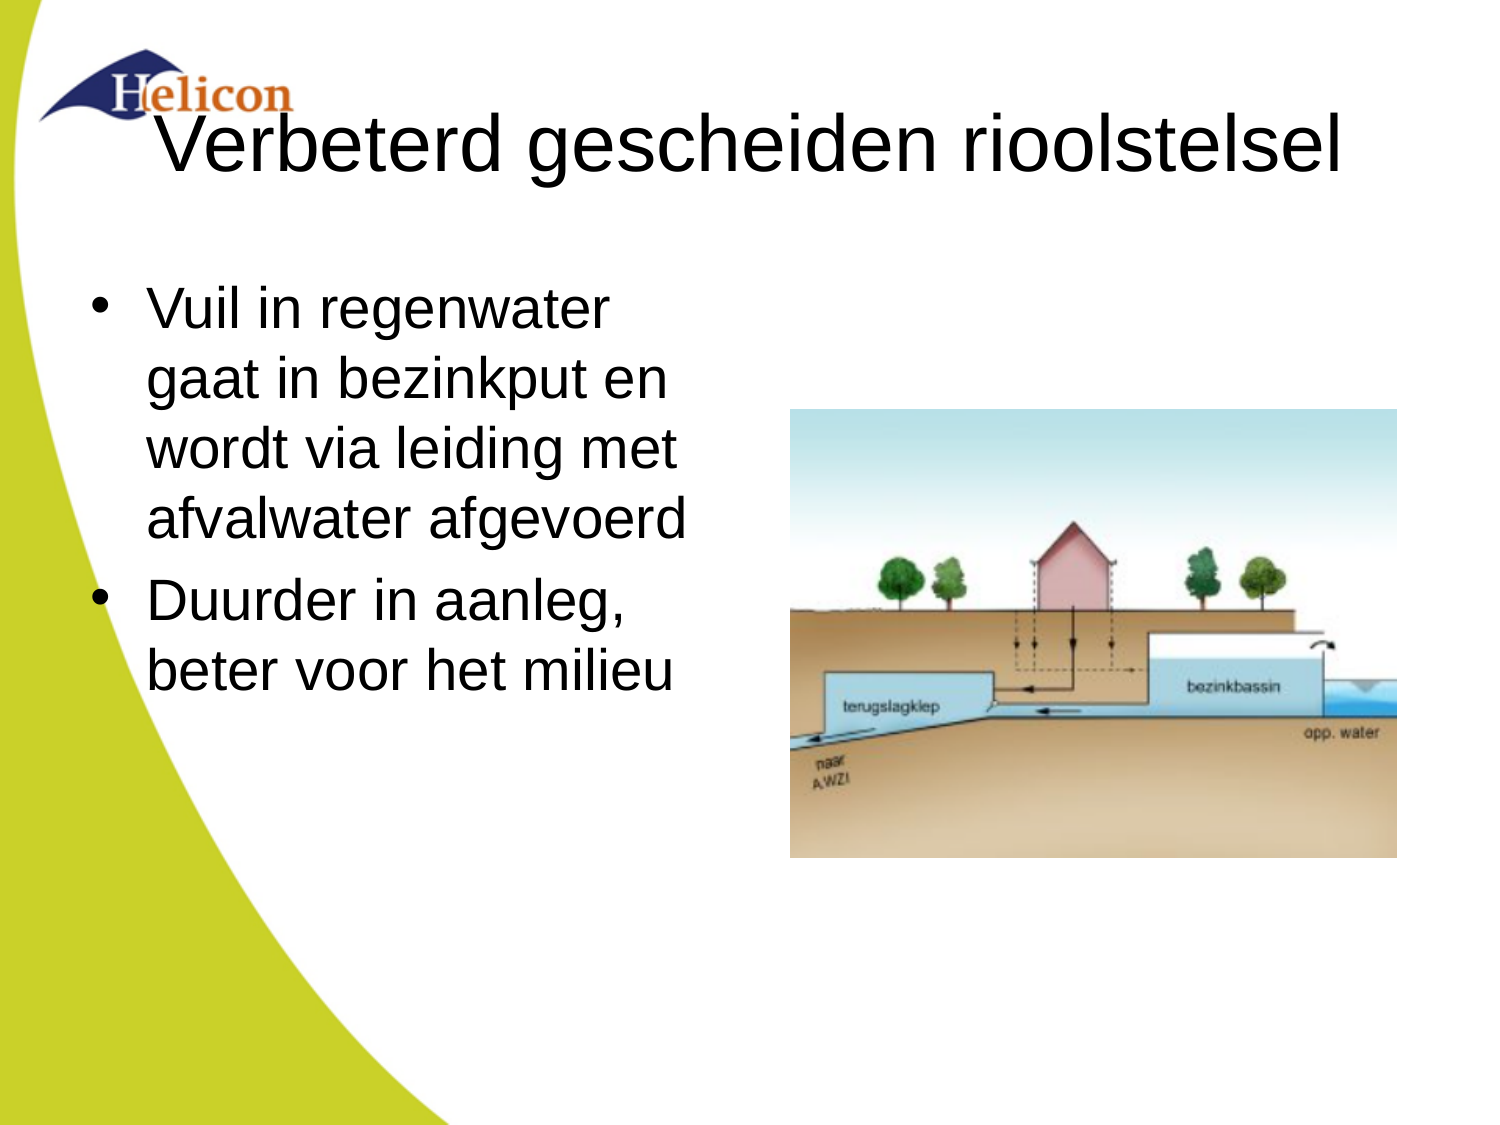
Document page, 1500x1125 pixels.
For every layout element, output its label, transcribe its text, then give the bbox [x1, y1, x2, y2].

picture [0, 0, 1500, 1125]
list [790, 409, 1398, 859]
title Verbeterd gescheiden rioolstelsel [75, 45, 1425, 233]
list Vuil in regenwater gaat in bezinkput en wordt via leiding met afvalwater afgevoerd Duurder in aanleg, beter voor het milieu [75, 262, 738, 1005]
